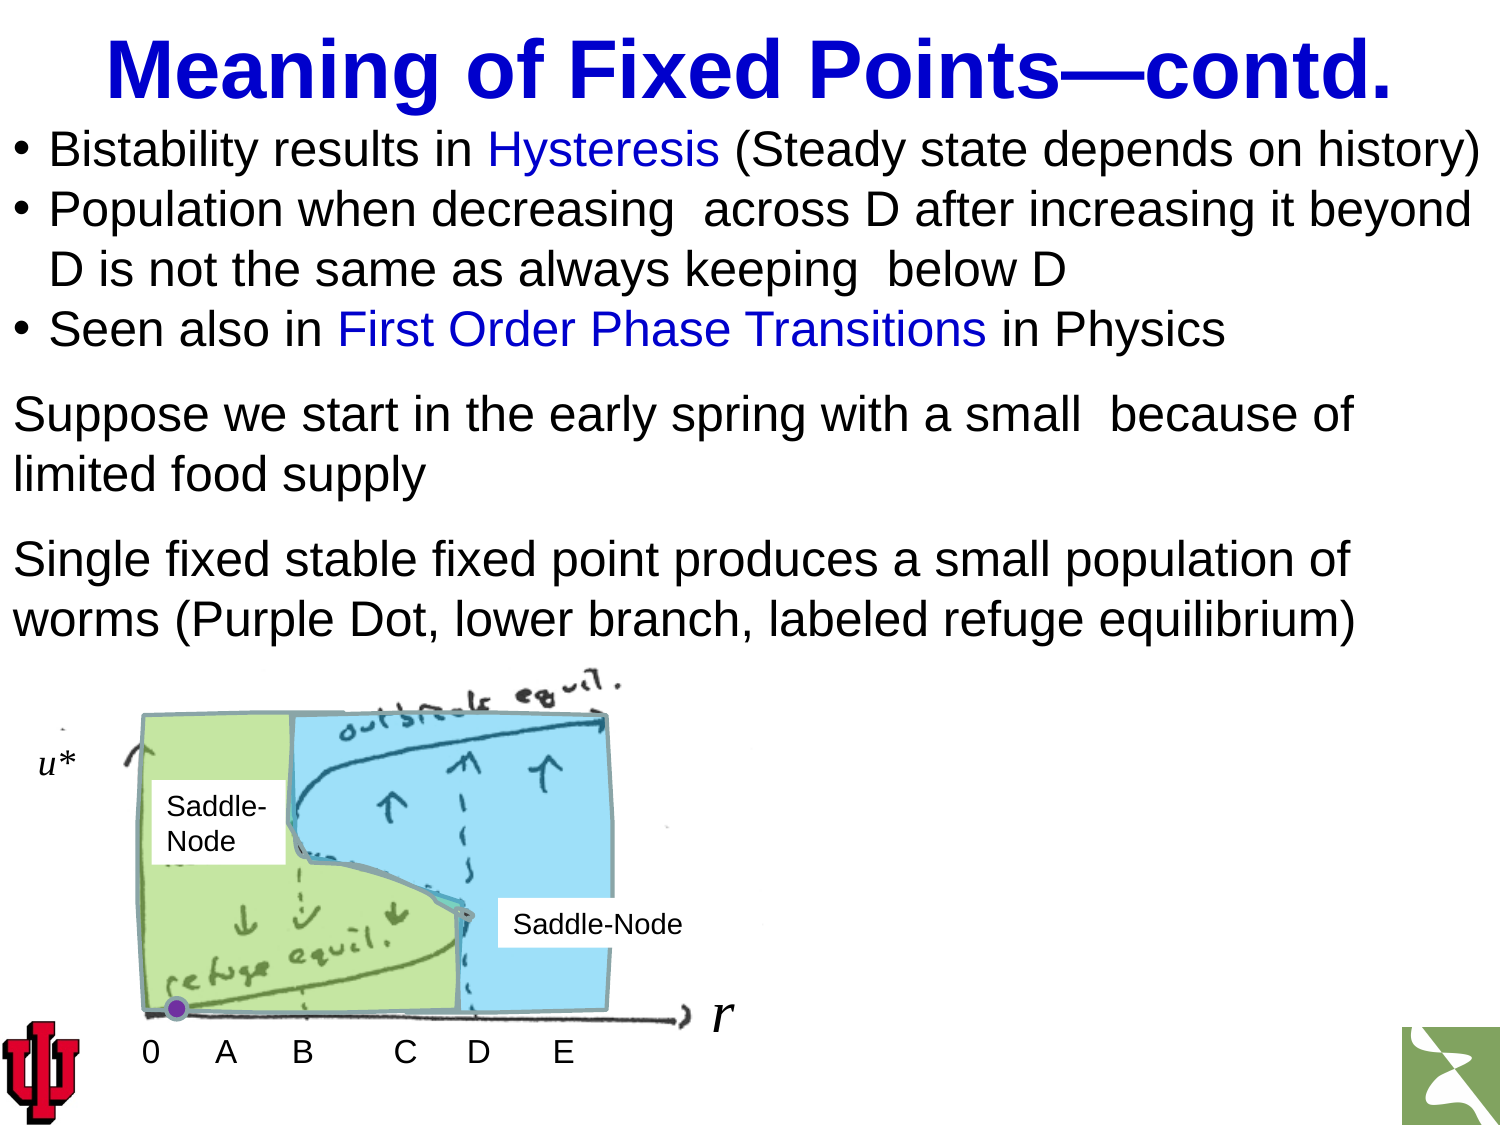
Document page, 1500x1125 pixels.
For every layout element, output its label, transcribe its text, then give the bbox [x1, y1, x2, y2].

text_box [22, 730, 763, 1079]
picture [25, 662, 785, 1076]
picture [1402, 1027, 1500, 1125]
title Meaning of Fixed Points—contd. [75, 0, 1425, 130]
picture [0, 1020, 80, 1125]
